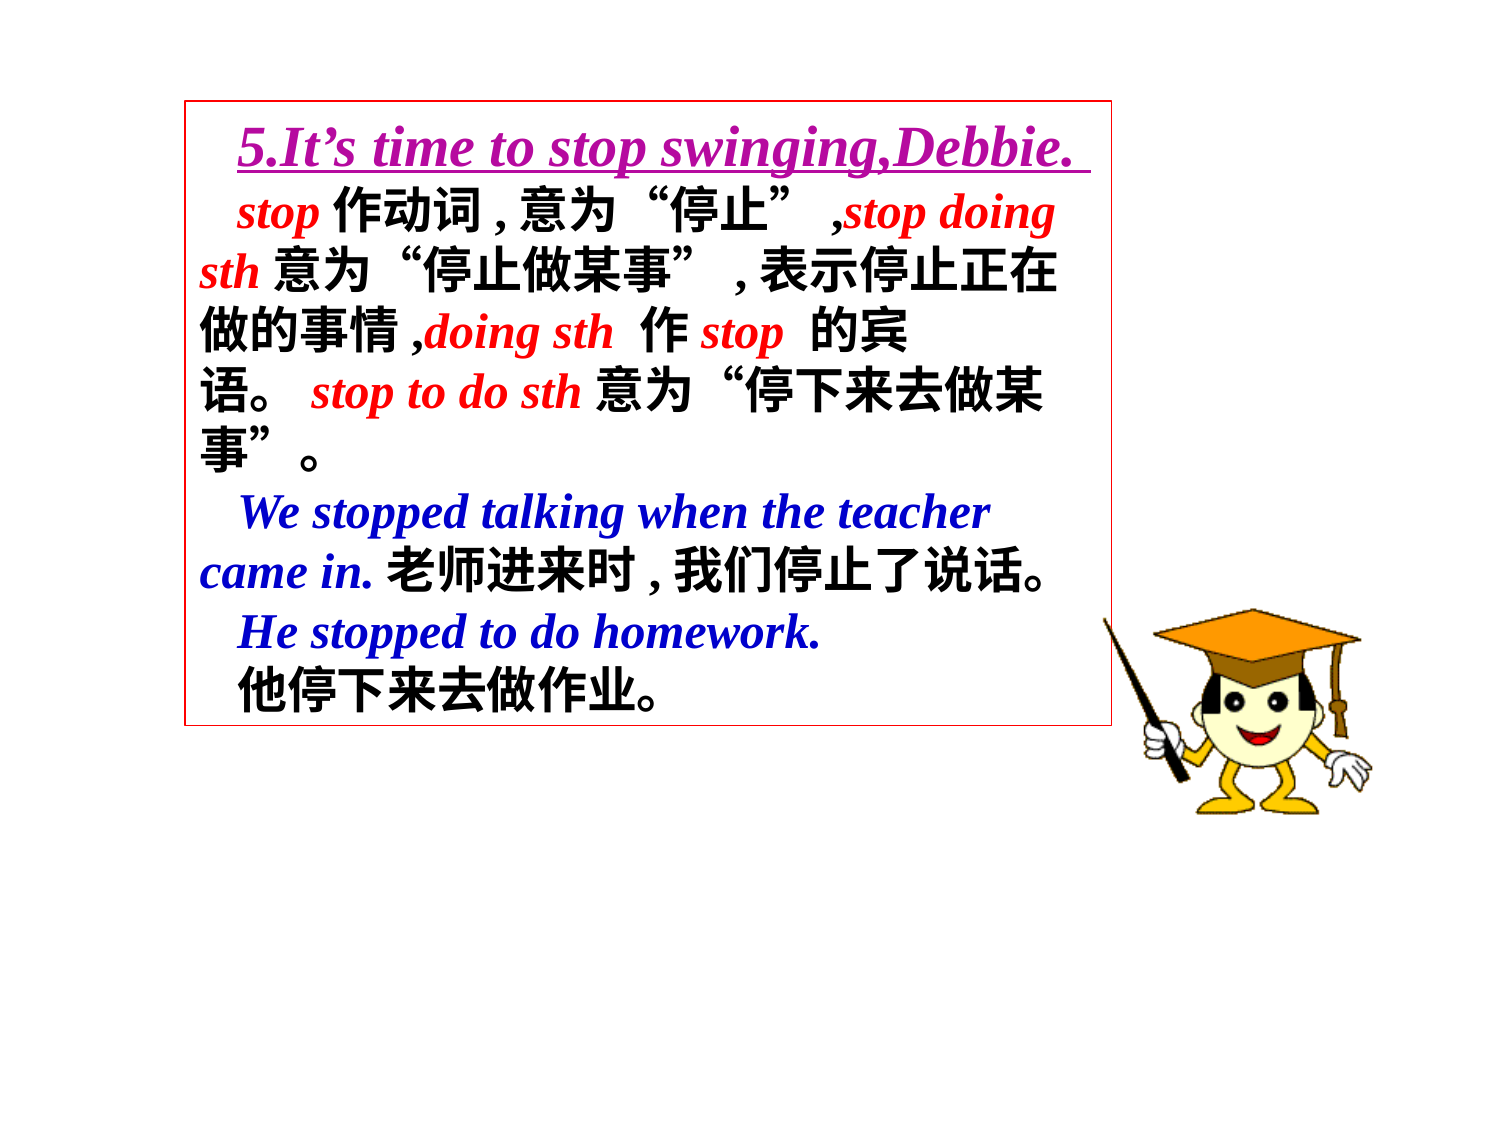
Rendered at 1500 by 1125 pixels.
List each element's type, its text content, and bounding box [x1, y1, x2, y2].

picture [1082, 593, 1396, 829]
text_box 5.It’s time to stop swinging,Debbie. stop作动词,意为“停止”,stop doing sth意为“停止做某事”,表示停止正在做的事情,doing sth 作stop 的宾语。stop to do sth意为“停下来去做某事”。 We stopped talking when the teacher came in.老师进来时,我们停止了说话。 He stopped to do homework. 他停下来去做作业。 [184, 100, 1112, 726]
